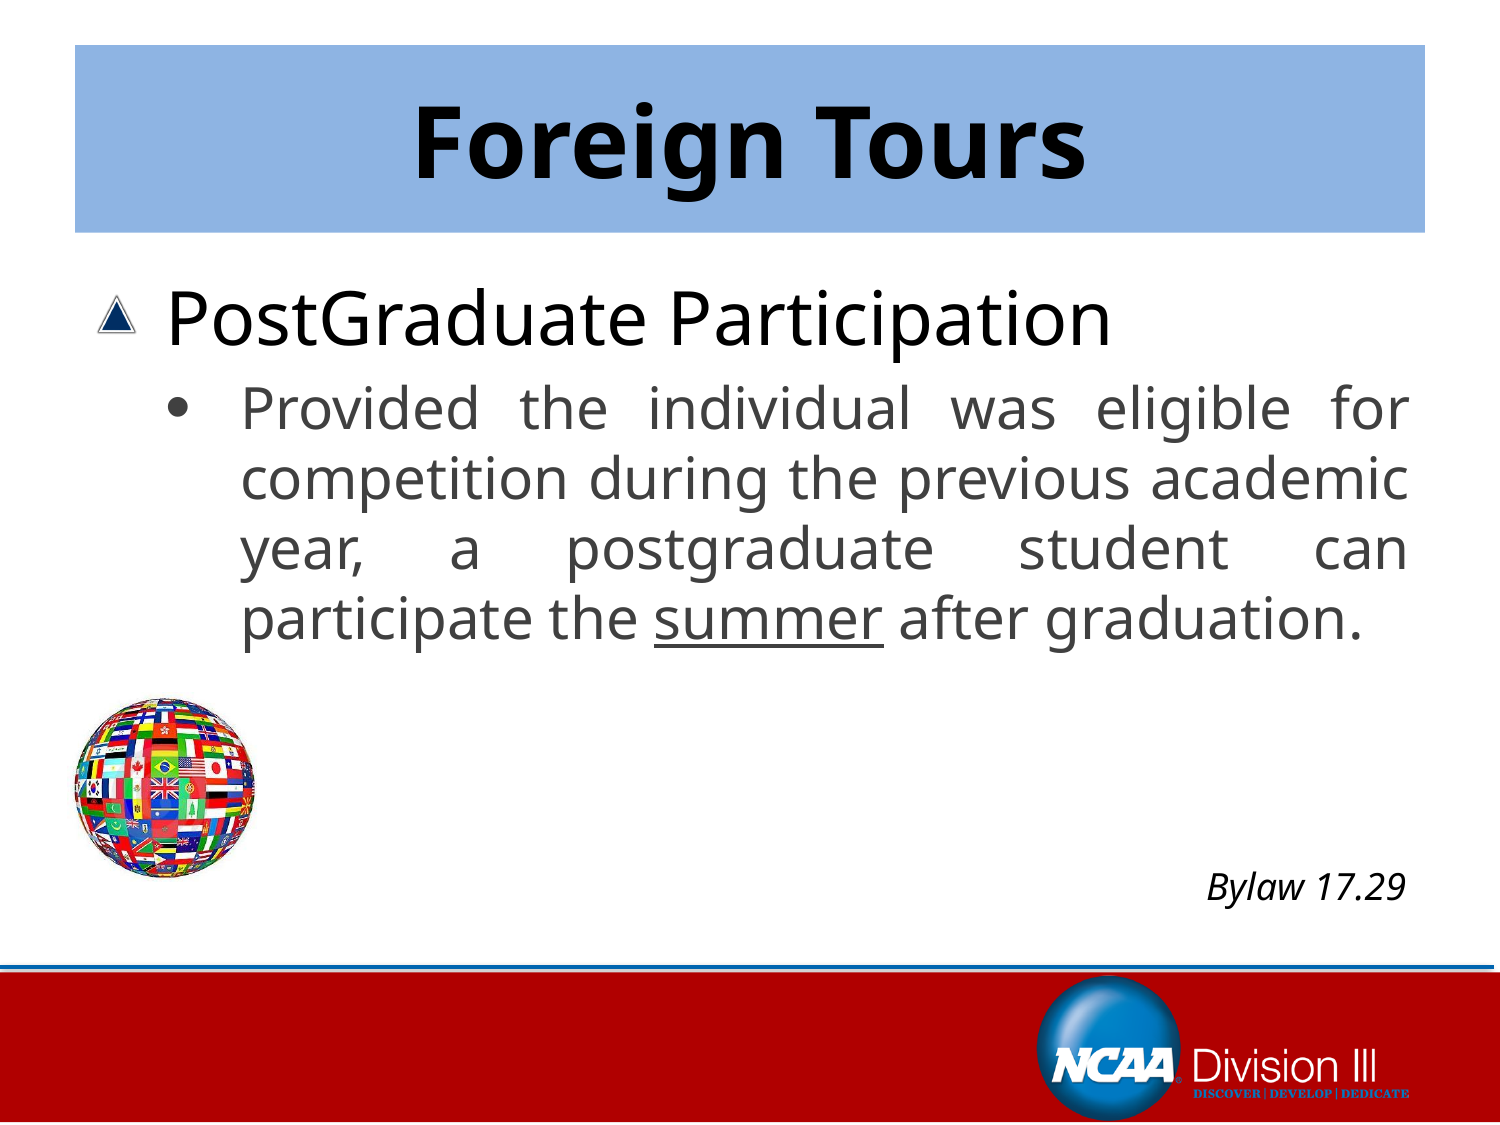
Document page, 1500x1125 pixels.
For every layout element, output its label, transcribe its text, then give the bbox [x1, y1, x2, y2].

title Foreign Tours [75, 45, 1425, 233]
picture [90, 288, 143, 342]
list PostGraduate Participation Provided the individual was eligible for competition during the previous academic year, a postgraduate student can participate the summer after graduation. [75, 262, 1425, 941]
picture [66, 691, 262, 887]
picture [1021, 947, 1423, 1125]
text_box Bylaw 17.29 [1041, 855, 1421, 915]
